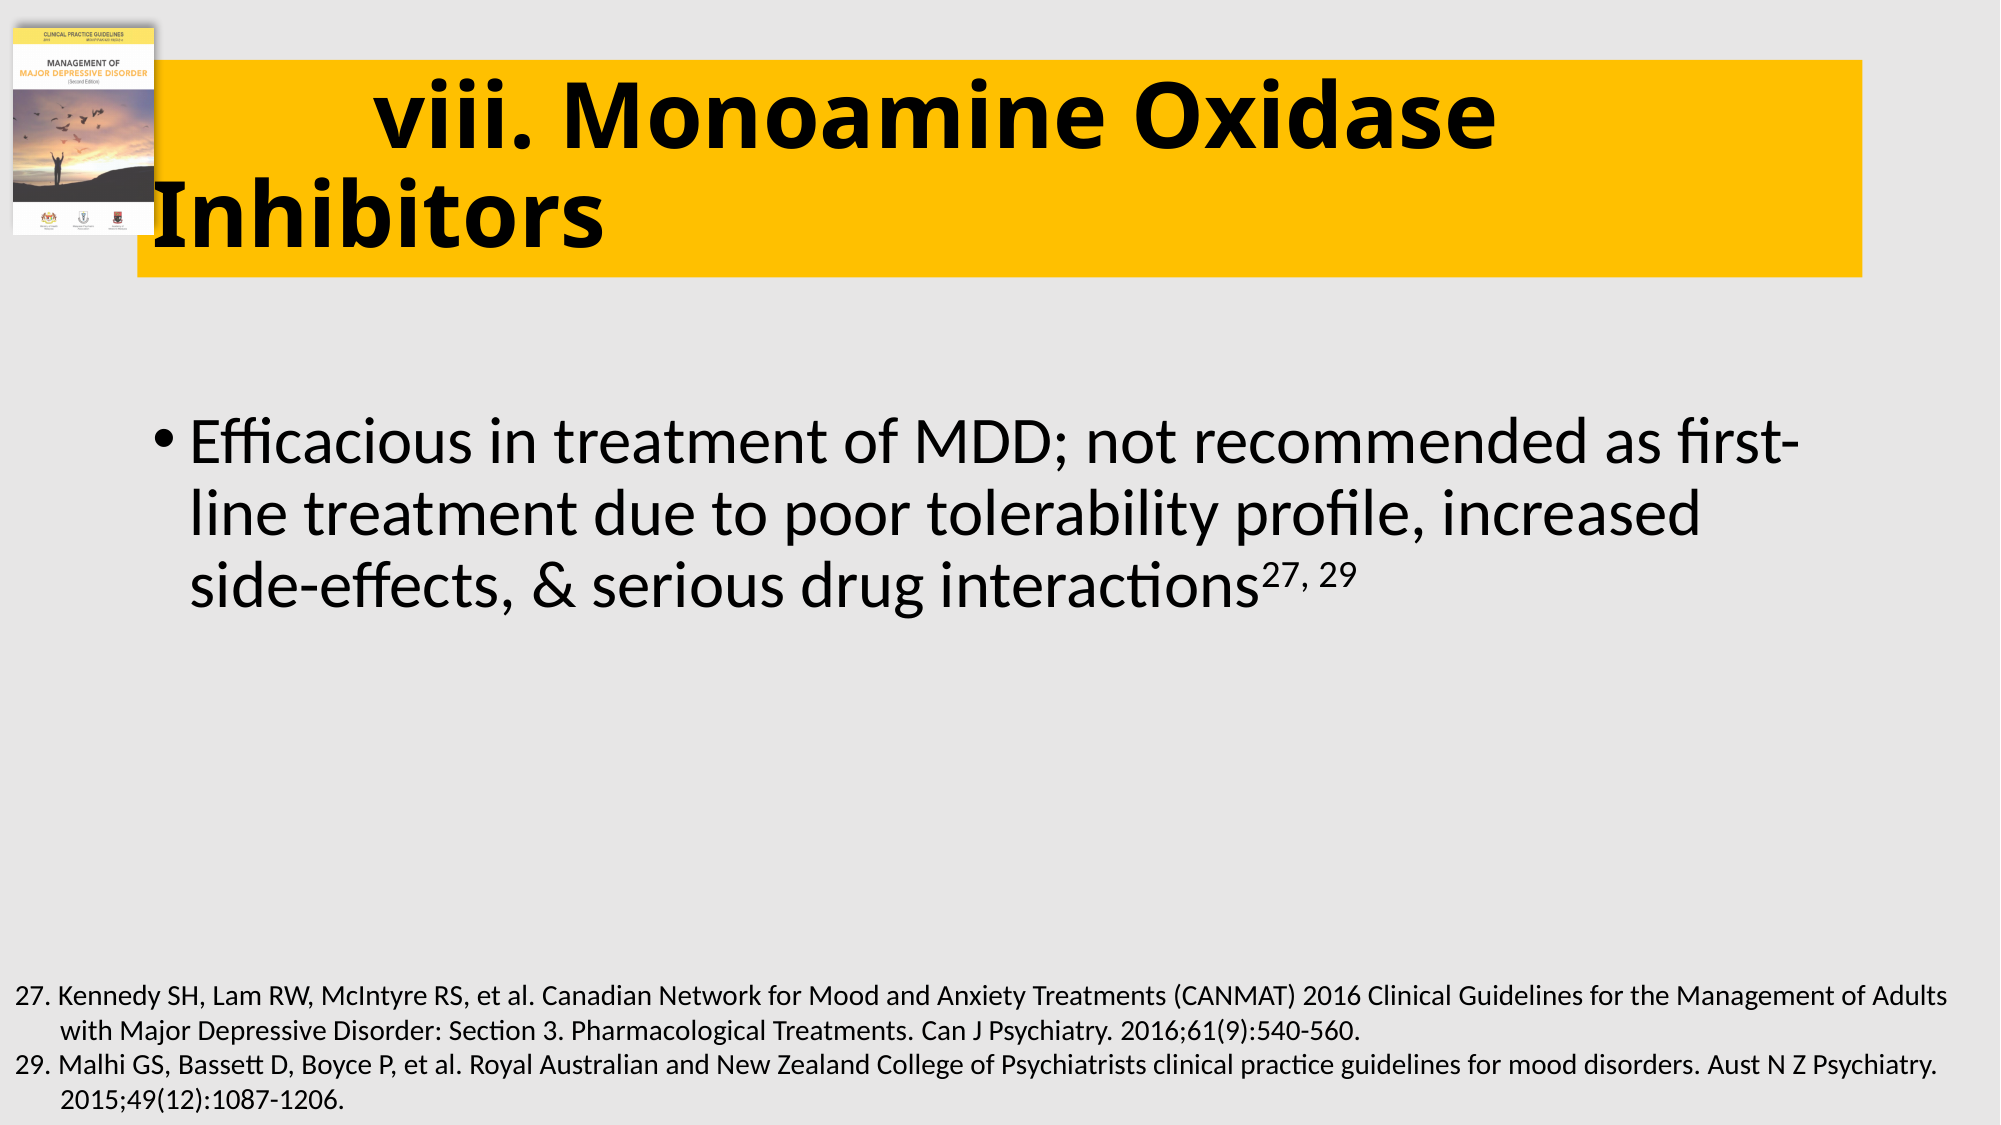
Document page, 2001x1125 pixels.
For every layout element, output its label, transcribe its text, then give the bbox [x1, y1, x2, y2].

title viii. Monoamine Oxidase Inhibitors [137, 59, 1863, 277]
picture [13, 28, 154, 235]
text_box 27. Kennedy SH, Lam RW, McIntyre RS, et al. Canadian Network for Mood and Anxiety Treatments (CANMAT) 2016 Clinical Guidelines for the Management of Adults with Major Depressive Disorder: Section 3. Pharmacological Treatments. Can J Psychiatry. 2016;61(9):540-560. 29. Malhi GS, Bassett D, Boyce P, et al. Royal Australian and New Zealand College of Psychiatrists clinical practice guidelines for mood disorders. Aust N Z Psychiatry. 2015;49(12):1087-1206. [0, 968, 2000, 1123]
list Efficacious in treatment of MDD; not recommended as first-line treatment due to poor tolerability profile, increased side-effects, & serious drug interactions27, 29 [137, 277, 1863, 968]
